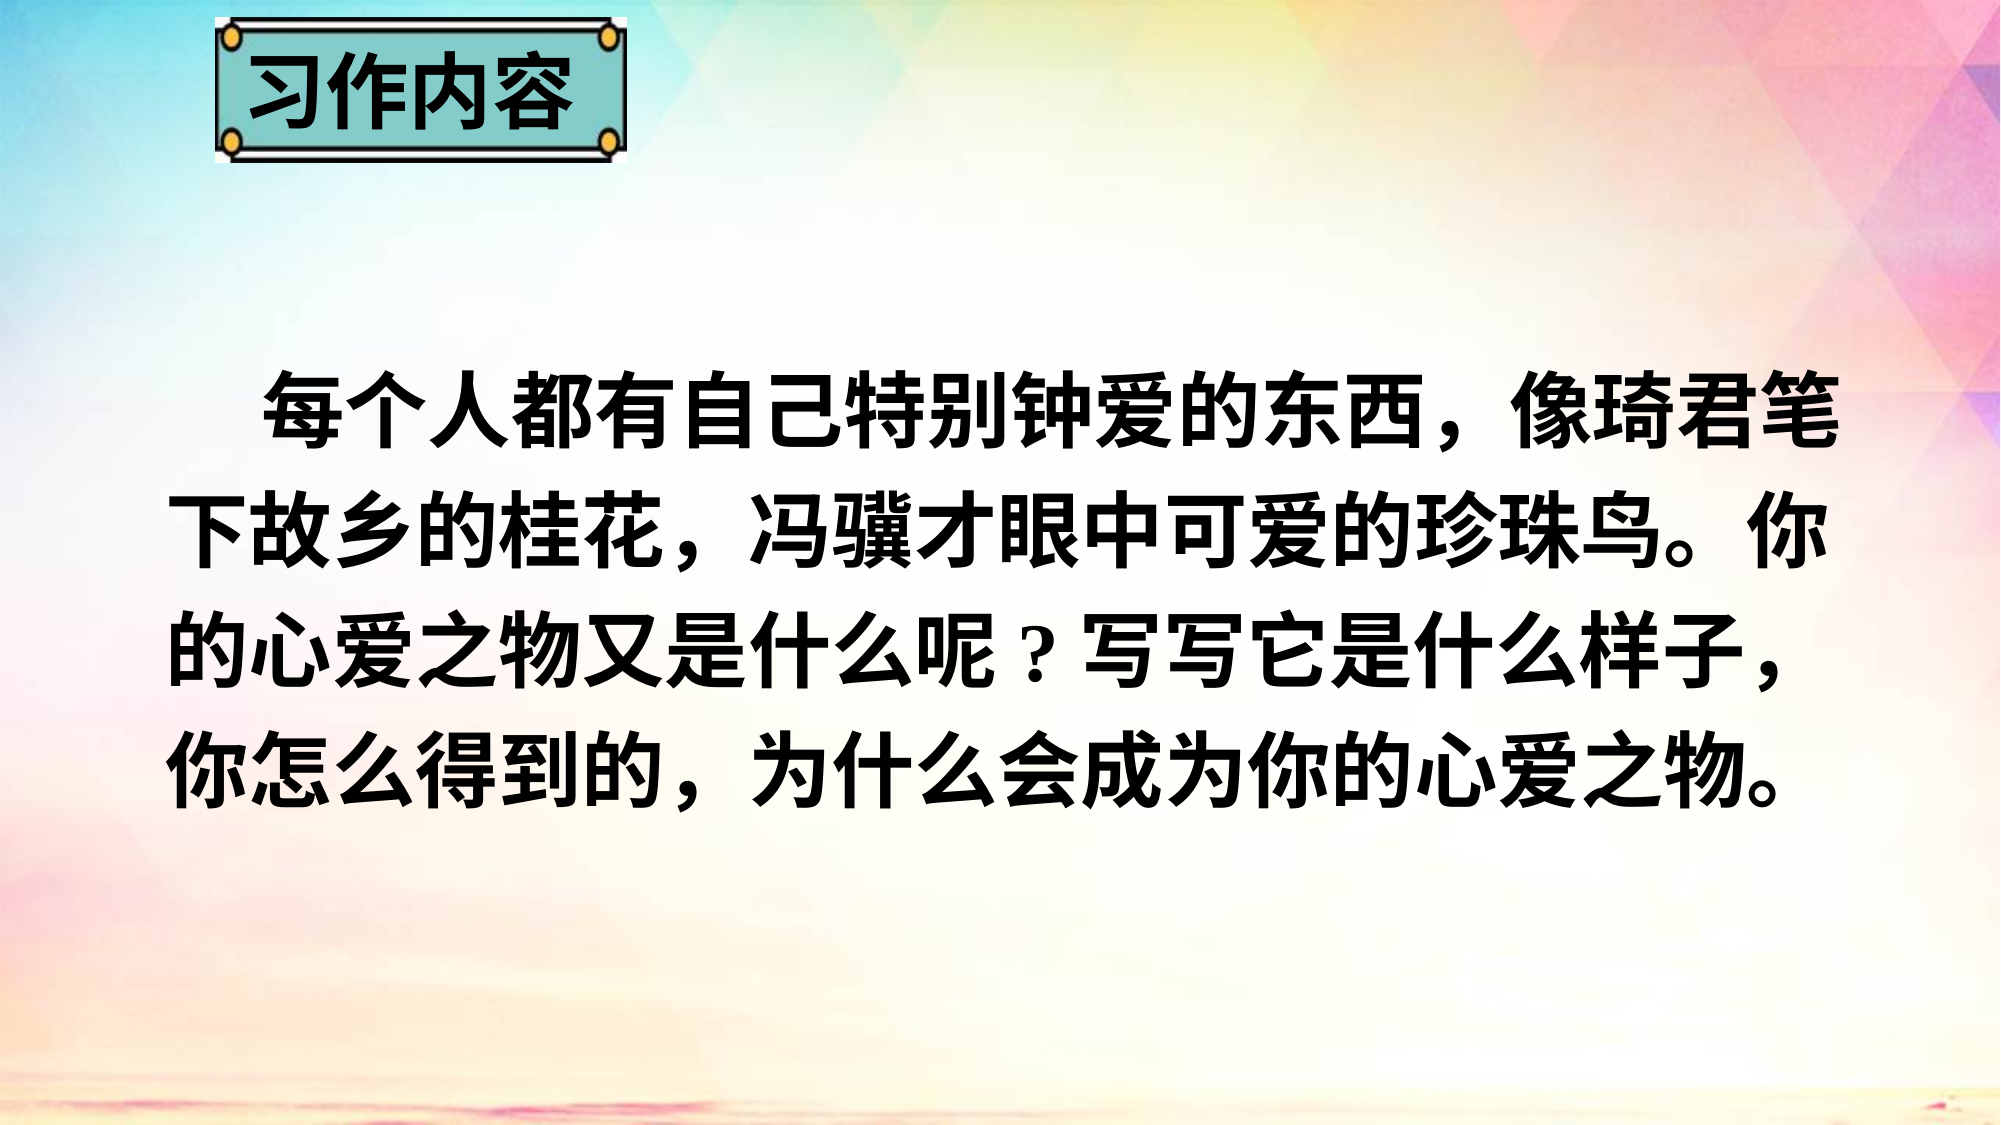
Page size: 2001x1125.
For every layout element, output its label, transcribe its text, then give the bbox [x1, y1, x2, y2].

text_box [215, 17, 627, 163]
picture [0, 0, 2001, 1125]
text_box 每个人都有自己特别钟爱的东西，像琦君笔下故乡的桂花，冯骥才眼中可爱的珍珠鸟。你的心爱之物又是什么呢?写写它是什么样子，你怎么得到的，为什么会成为你的心爱之物。 [150, 331, 1876, 1024]
